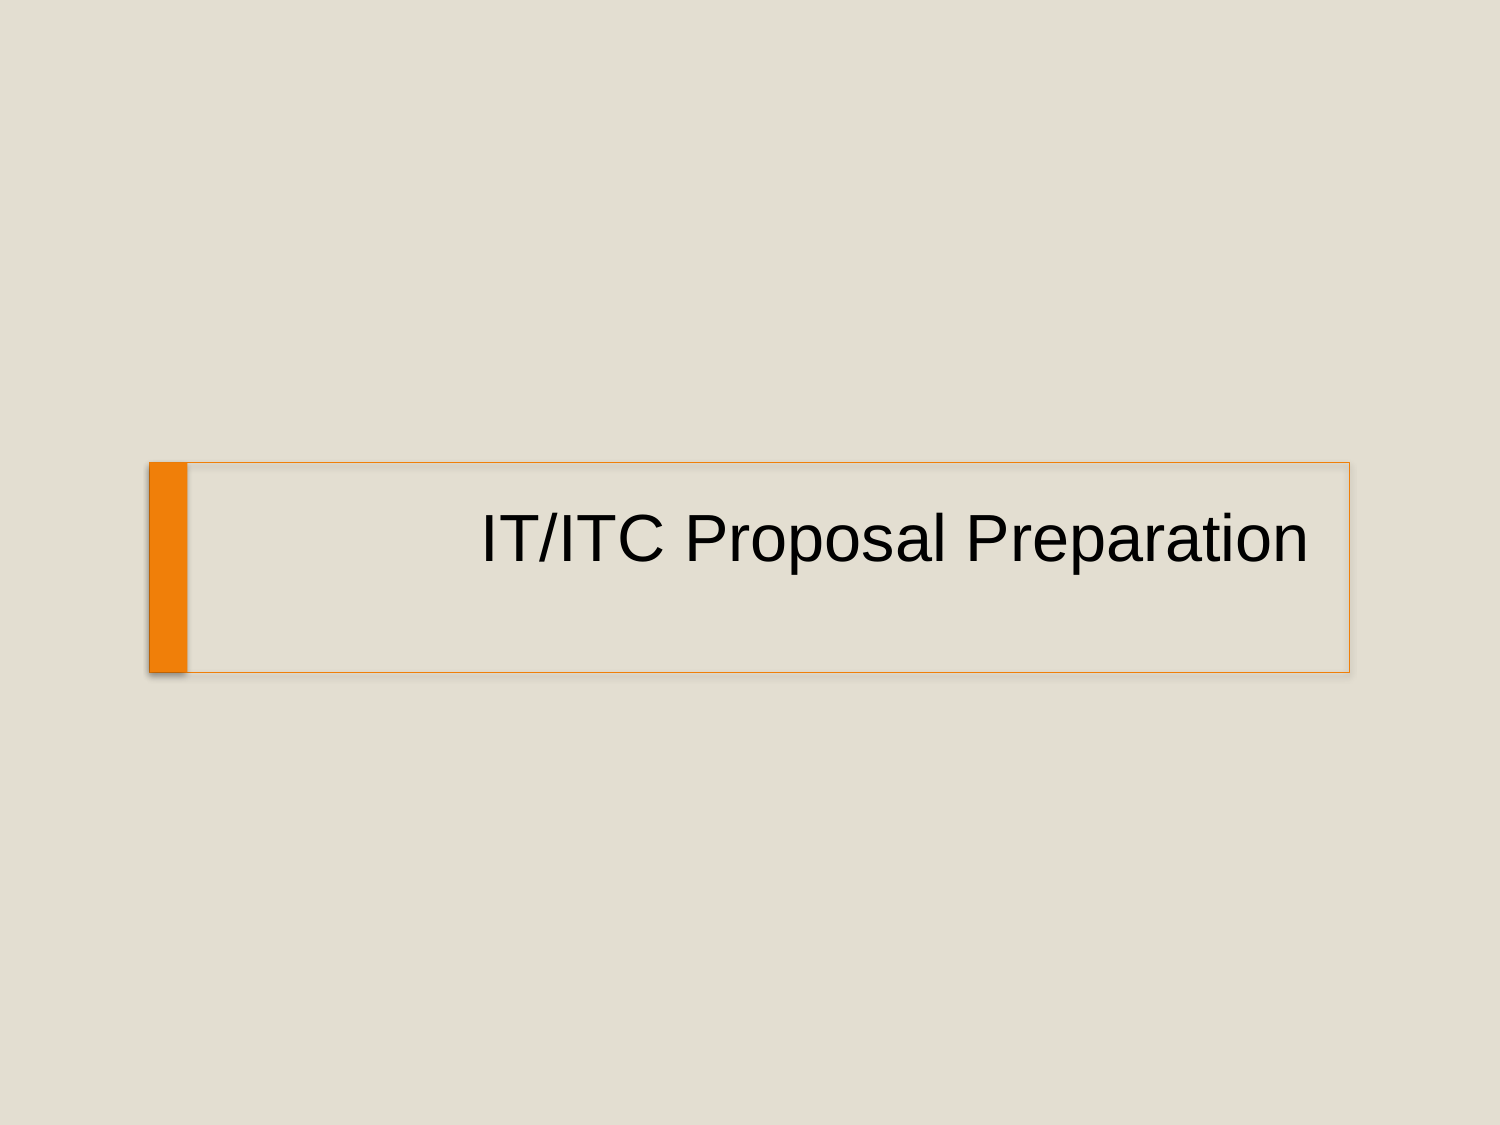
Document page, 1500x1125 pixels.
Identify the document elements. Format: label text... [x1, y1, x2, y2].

title IT/ITC Proposal Preparation [200, 487, 1325, 663]
